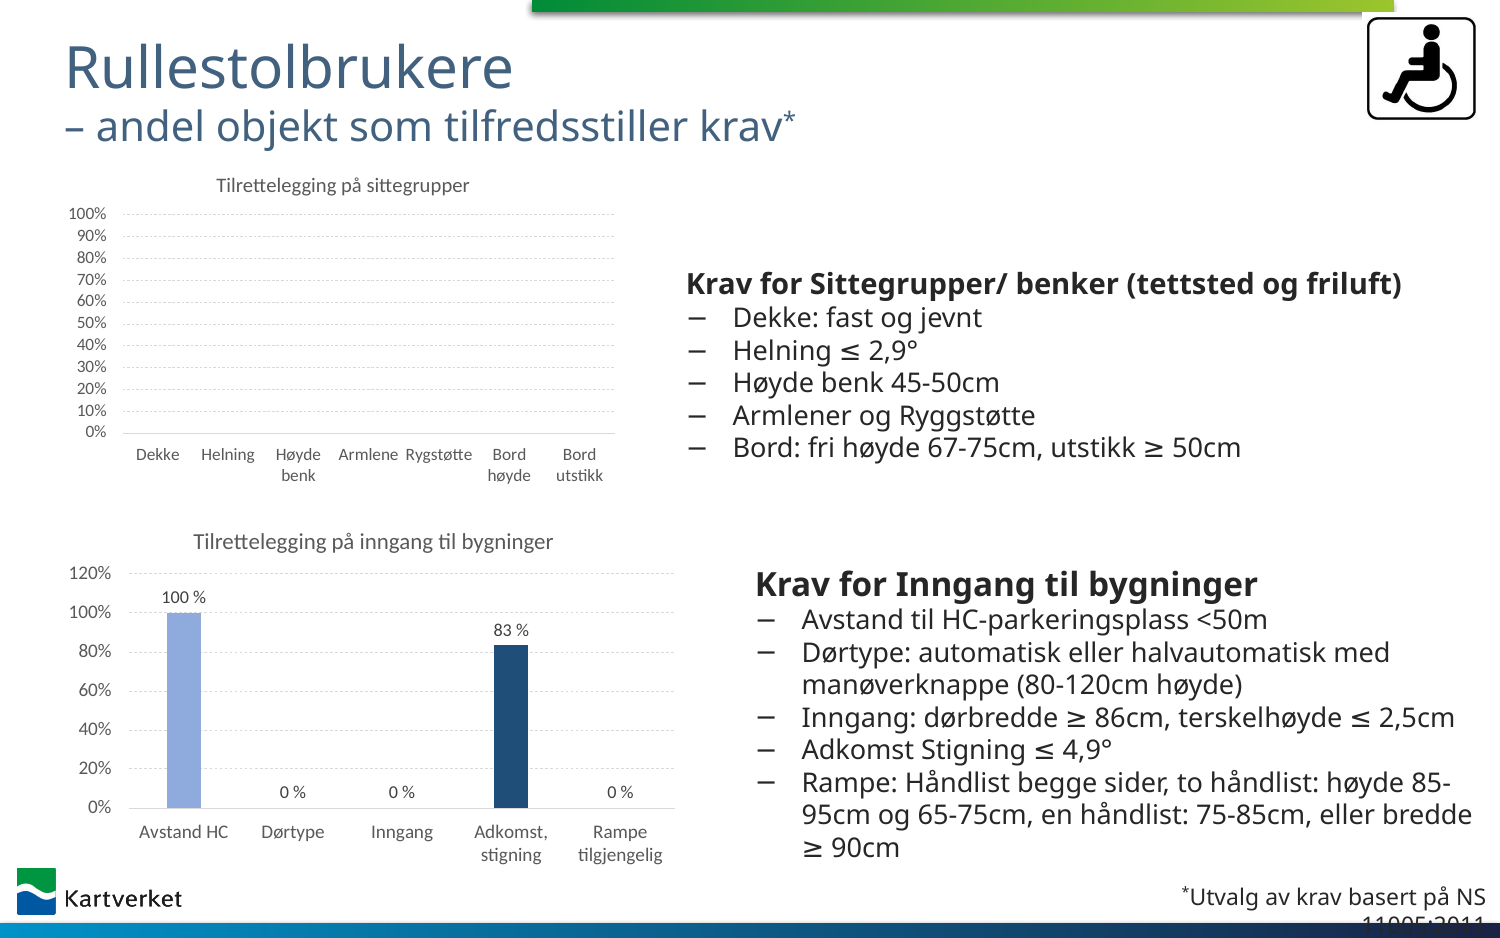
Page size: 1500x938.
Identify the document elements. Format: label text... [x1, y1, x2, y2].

picture [62, 166, 625, 492]
picture [62, 520, 686, 874]
text_box Rullestolbrukere – andel objekt som tilfredsstiller krav* [49, 25, 1431, 158]
picture [1362, 12, 1481, 126]
text_box Krav for Inngang til bygninger Avstand til HC-parkeringsplass <50m Dørtype: automatisk eller halvautomatisk med manøverknappe (80-120cm høyde) Inngang: dørbredde ≥ 86cm, terskelhøyde ≤ 2,5cm Adkomst Stigning ≤ 4,9° Rampe: Håndlist begge sider, to håndlist: høyde 85-95cm og 65-75cm, en håndlist: 75-85cm, eller bredde ≥ 90cm [740, 555, 1491, 870]
text_box *Utvalg av krav basert på NS 11005:2011 [1068, 873, 1500, 938]
text_box Krav for Sittegrupper/ benker (tettsted og friluft) Dekke: fast og jevnt Helning ≤ 2,9° Høyde benk 45-50cm Armlener og Ryggstøtte Bord: fri høyde 67-75cm, utstikk ≥ 50cm [670, 258, 1418, 471]
